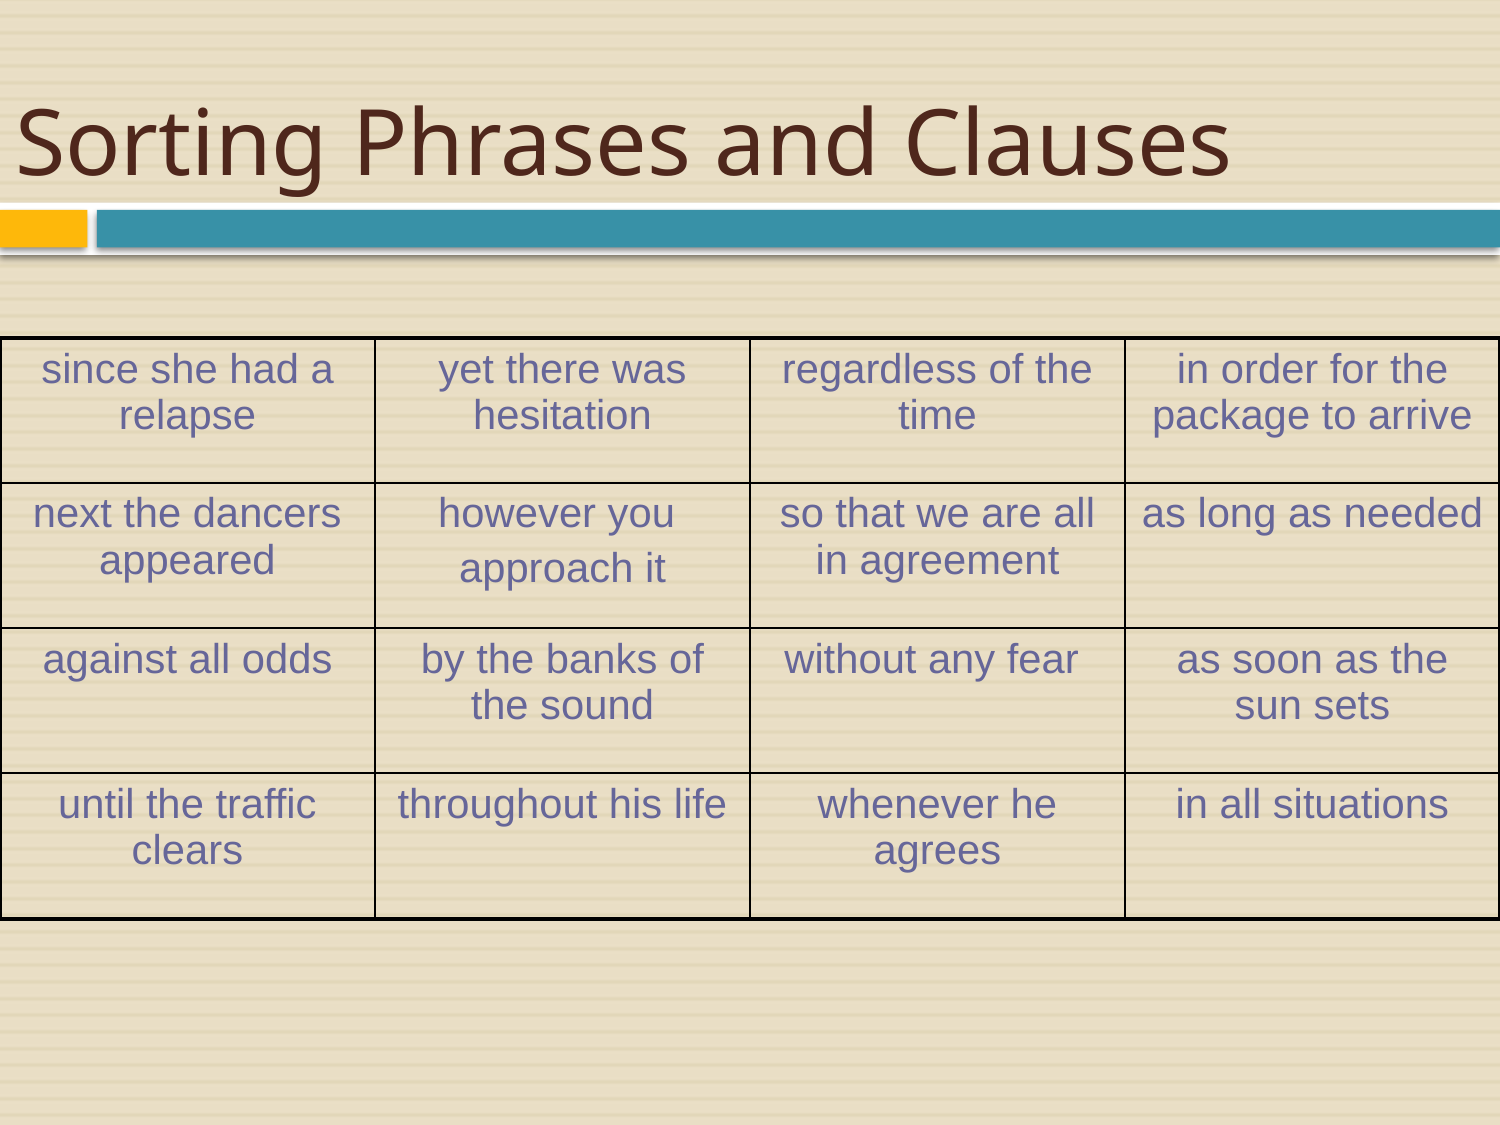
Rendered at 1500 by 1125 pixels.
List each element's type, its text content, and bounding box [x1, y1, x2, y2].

table_cell by the banks of the sound [376, 629, 749, 772]
table_header since she had a relapse [2, 340, 374, 482]
table_cell in all situations [1126, 774, 1498, 917]
table_cell so that we are all in agreement [751, 484, 1124, 627]
table_cell until the traffic clears [2, 774, 374, 917]
table_header regardless of the time [751, 340, 1124, 482]
table_cell against all odds [2, 629, 374, 772]
table_header in order for the package to arrive [1126, 340, 1498, 482]
table_cell however you approach it [376, 484, 749, 627]
table_header yet there was hesitation [376, 340, 749, 482]
table_cell throughout his life [376, 774, 749, 917]
title Sorting Phrases and Clauses [0, 87, 1276, 192]
table_cell as long as needed [1126, 484, 1498, 627]
table_cell as soon as the sun sets [1126, 629, 1498, 772]
table_cell next the dancers appeared [2, 484, 374, 627]
table_cell whenever he agrees [751, 774, 1124, 917]
table_cell without any fear [751, 629, 1124, 772]
